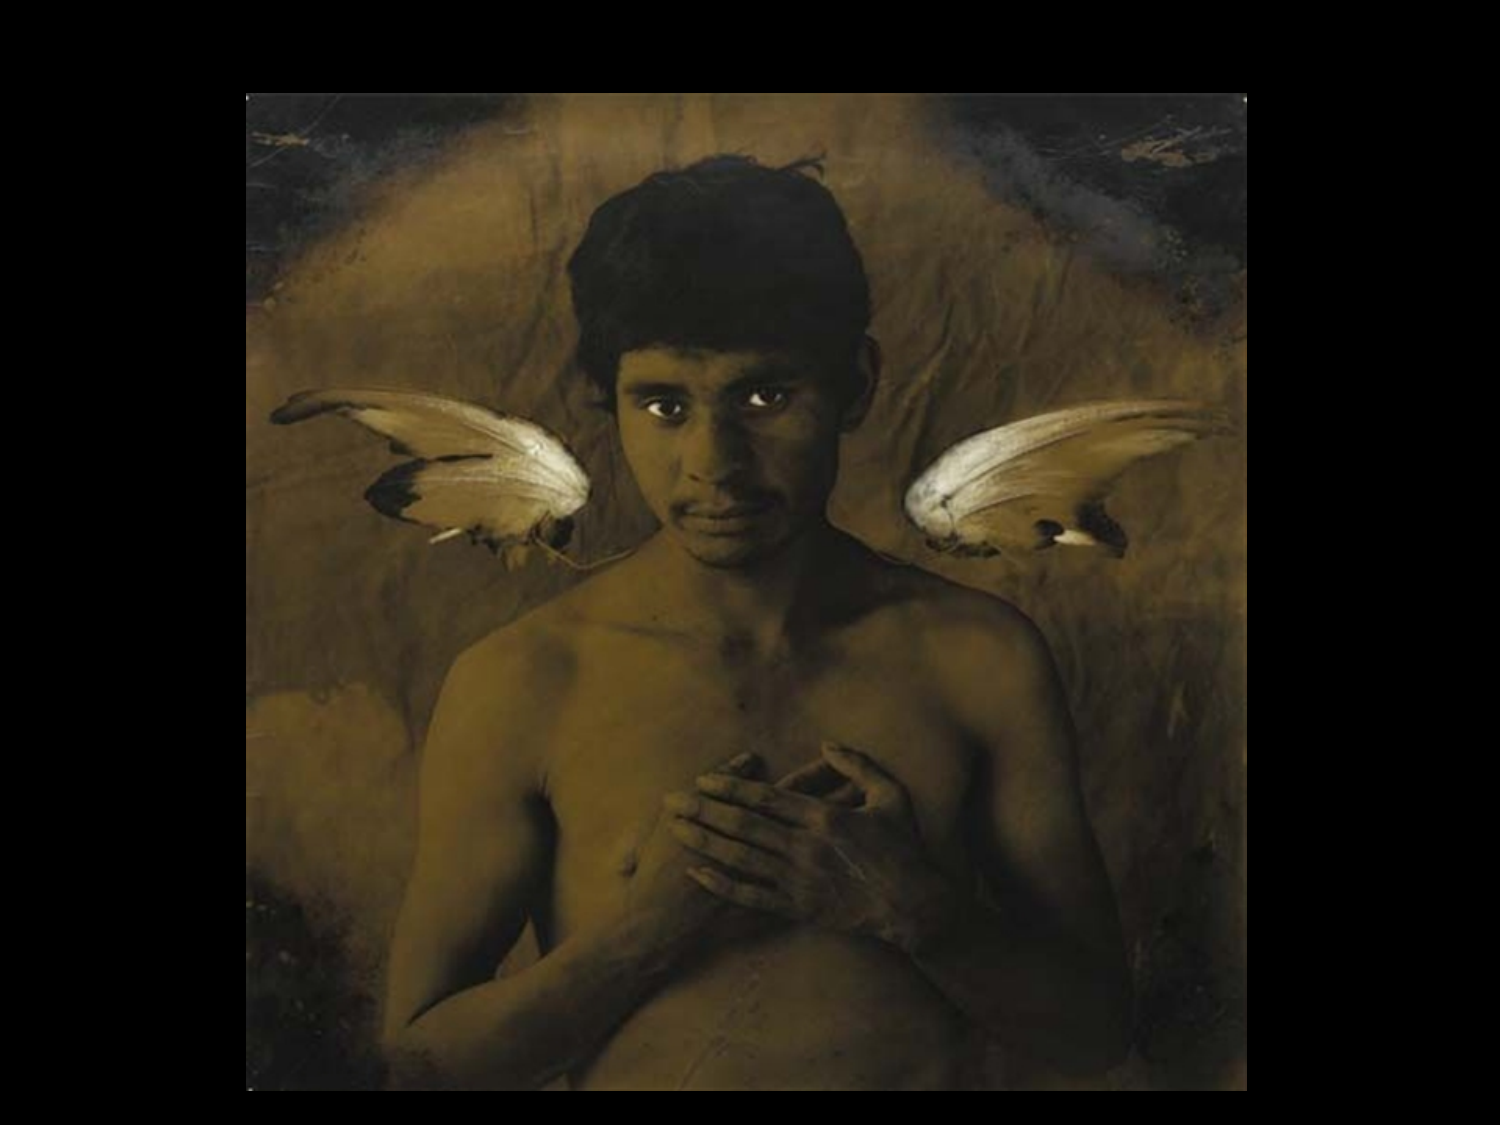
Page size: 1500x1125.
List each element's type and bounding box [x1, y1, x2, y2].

picture [245, 93, 1247, 1091]
